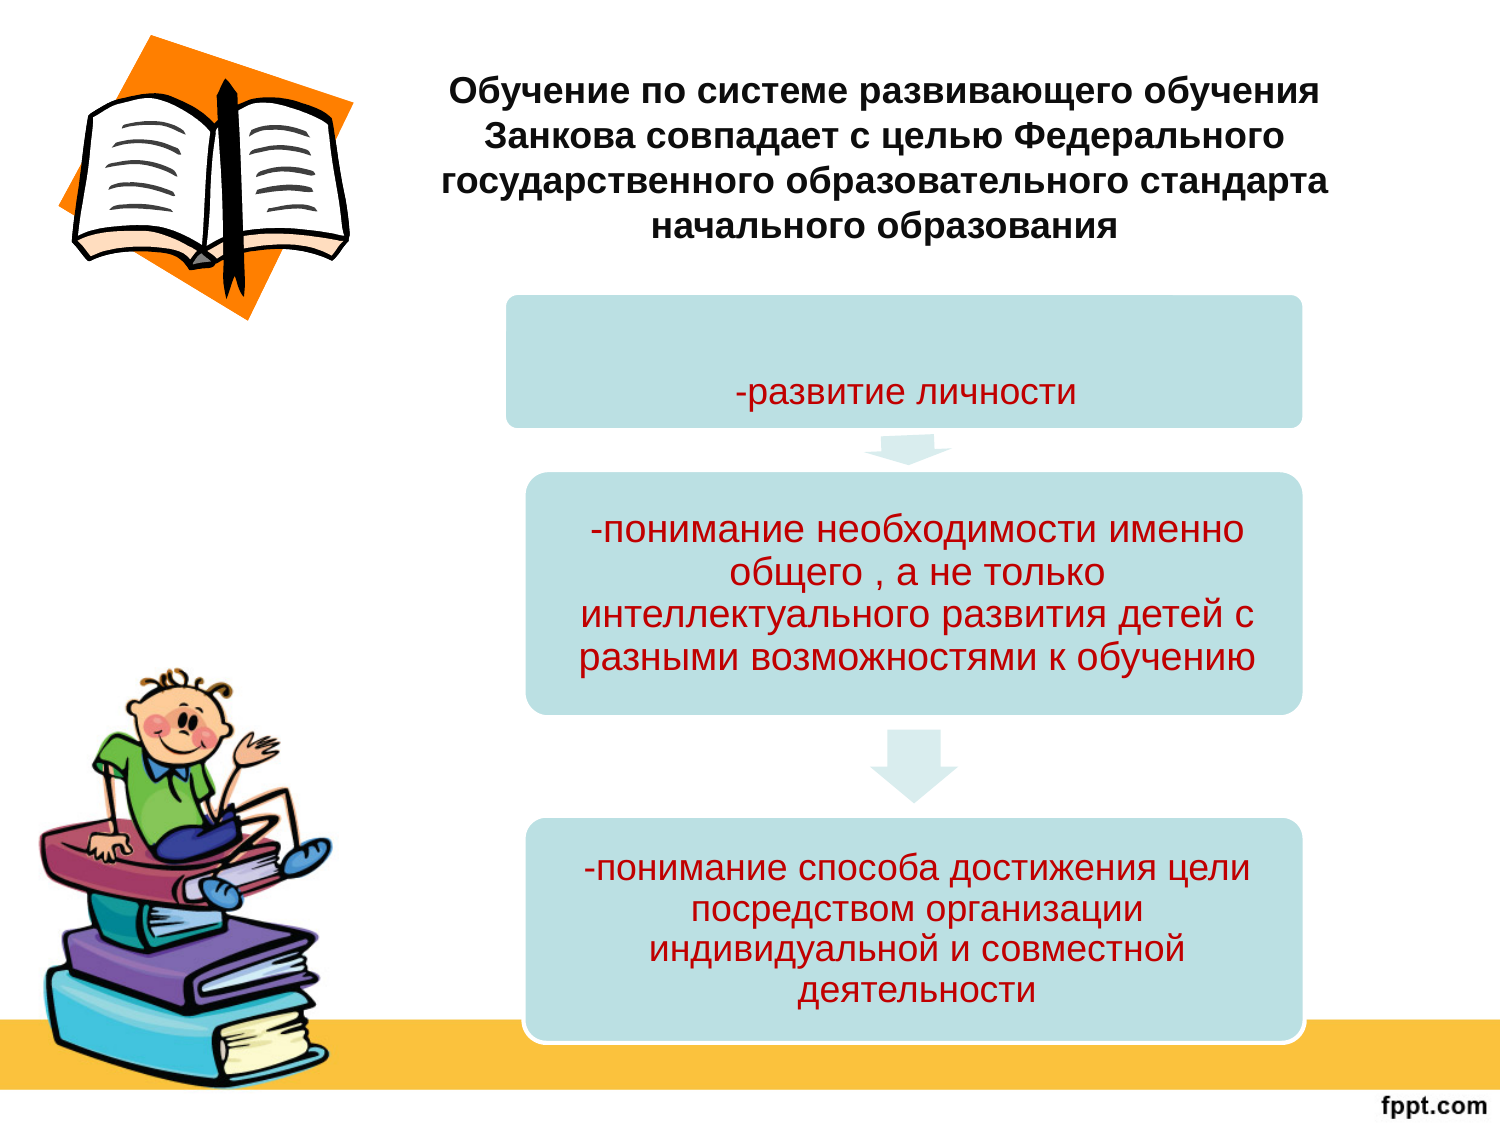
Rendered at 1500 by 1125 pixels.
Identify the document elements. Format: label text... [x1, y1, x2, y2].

text_box Обучение по системе развивающего обучения Занкова совпадает с целью Федерального государственного образовательного стандарта начального образования [363, 58, 1407, 254]
picture [0, 0, 1500, 1125]
text_box [359, 46, 1407, 133]
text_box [433, 234, 1395, 1044]
